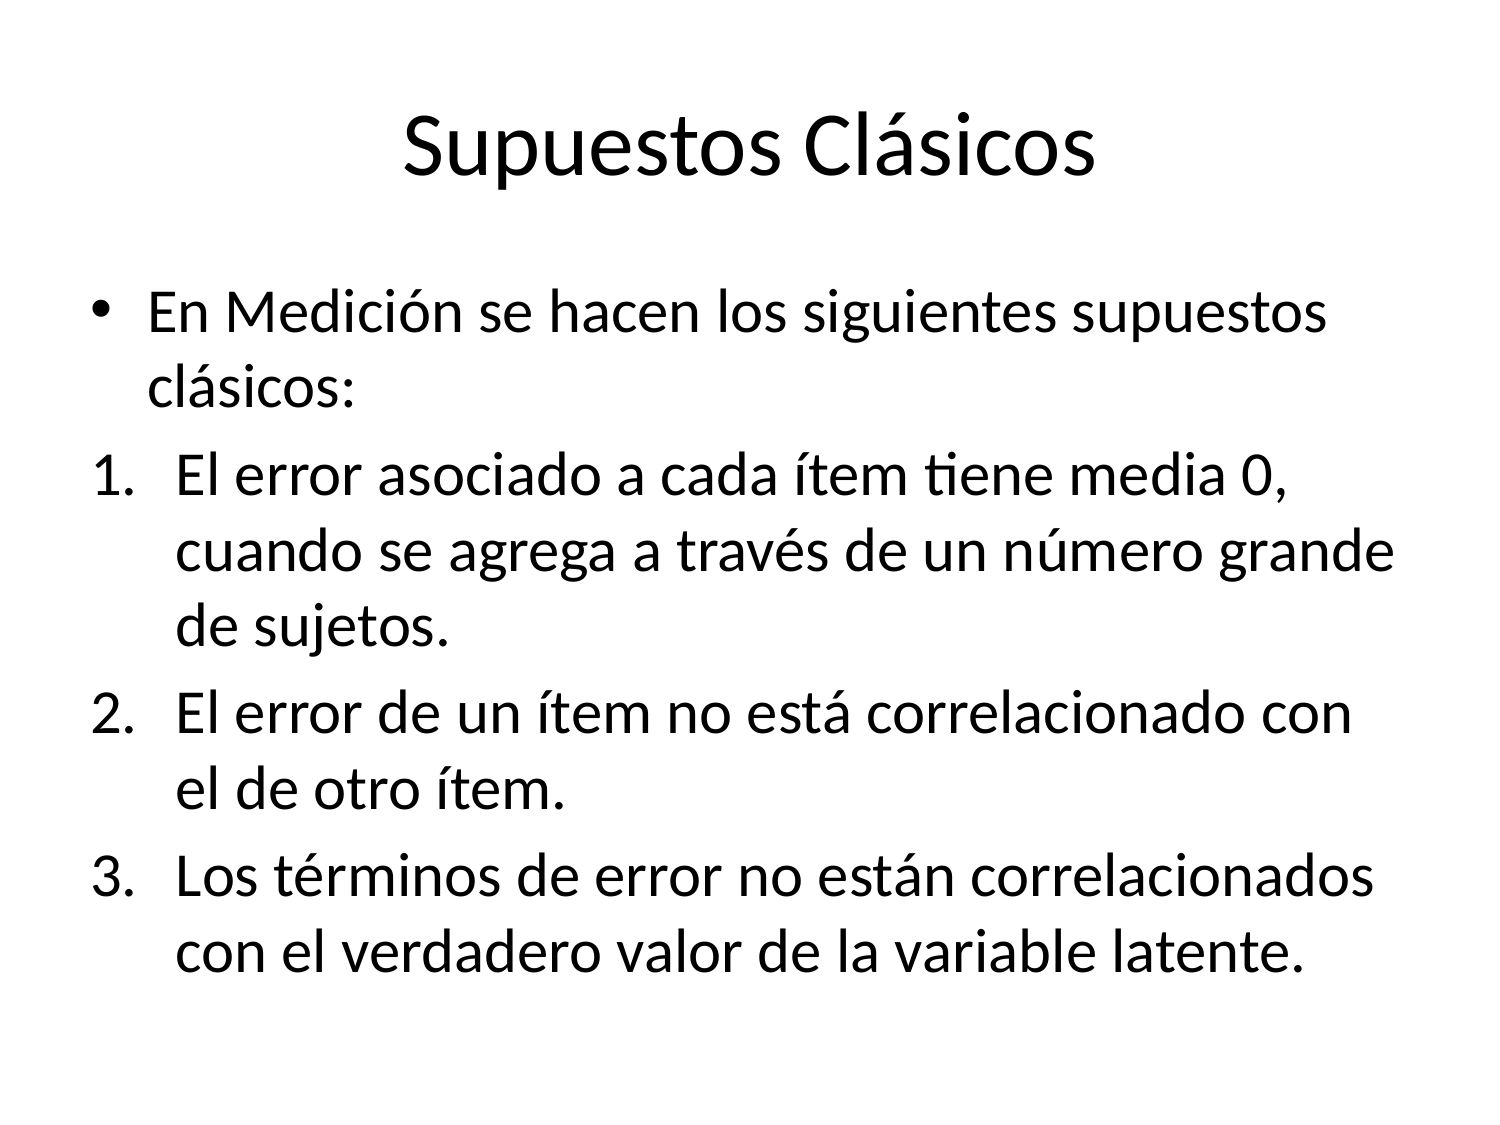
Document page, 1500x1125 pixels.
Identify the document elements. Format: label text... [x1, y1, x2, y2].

title Supuestos Clásicos [75, 45, 1425, 233]
list En Medición se hacen los siguientes supuestos clásicos: El error asociado a cada ítem tiene media 0, cuando se agrega a través de un número grande de sujetos. El error de un ítem no está correlacionado con el de otro ítem. Los términos de error no están correlacionados con el verdadero valor de la variable latente. [75, 262, 1425, 1005]
